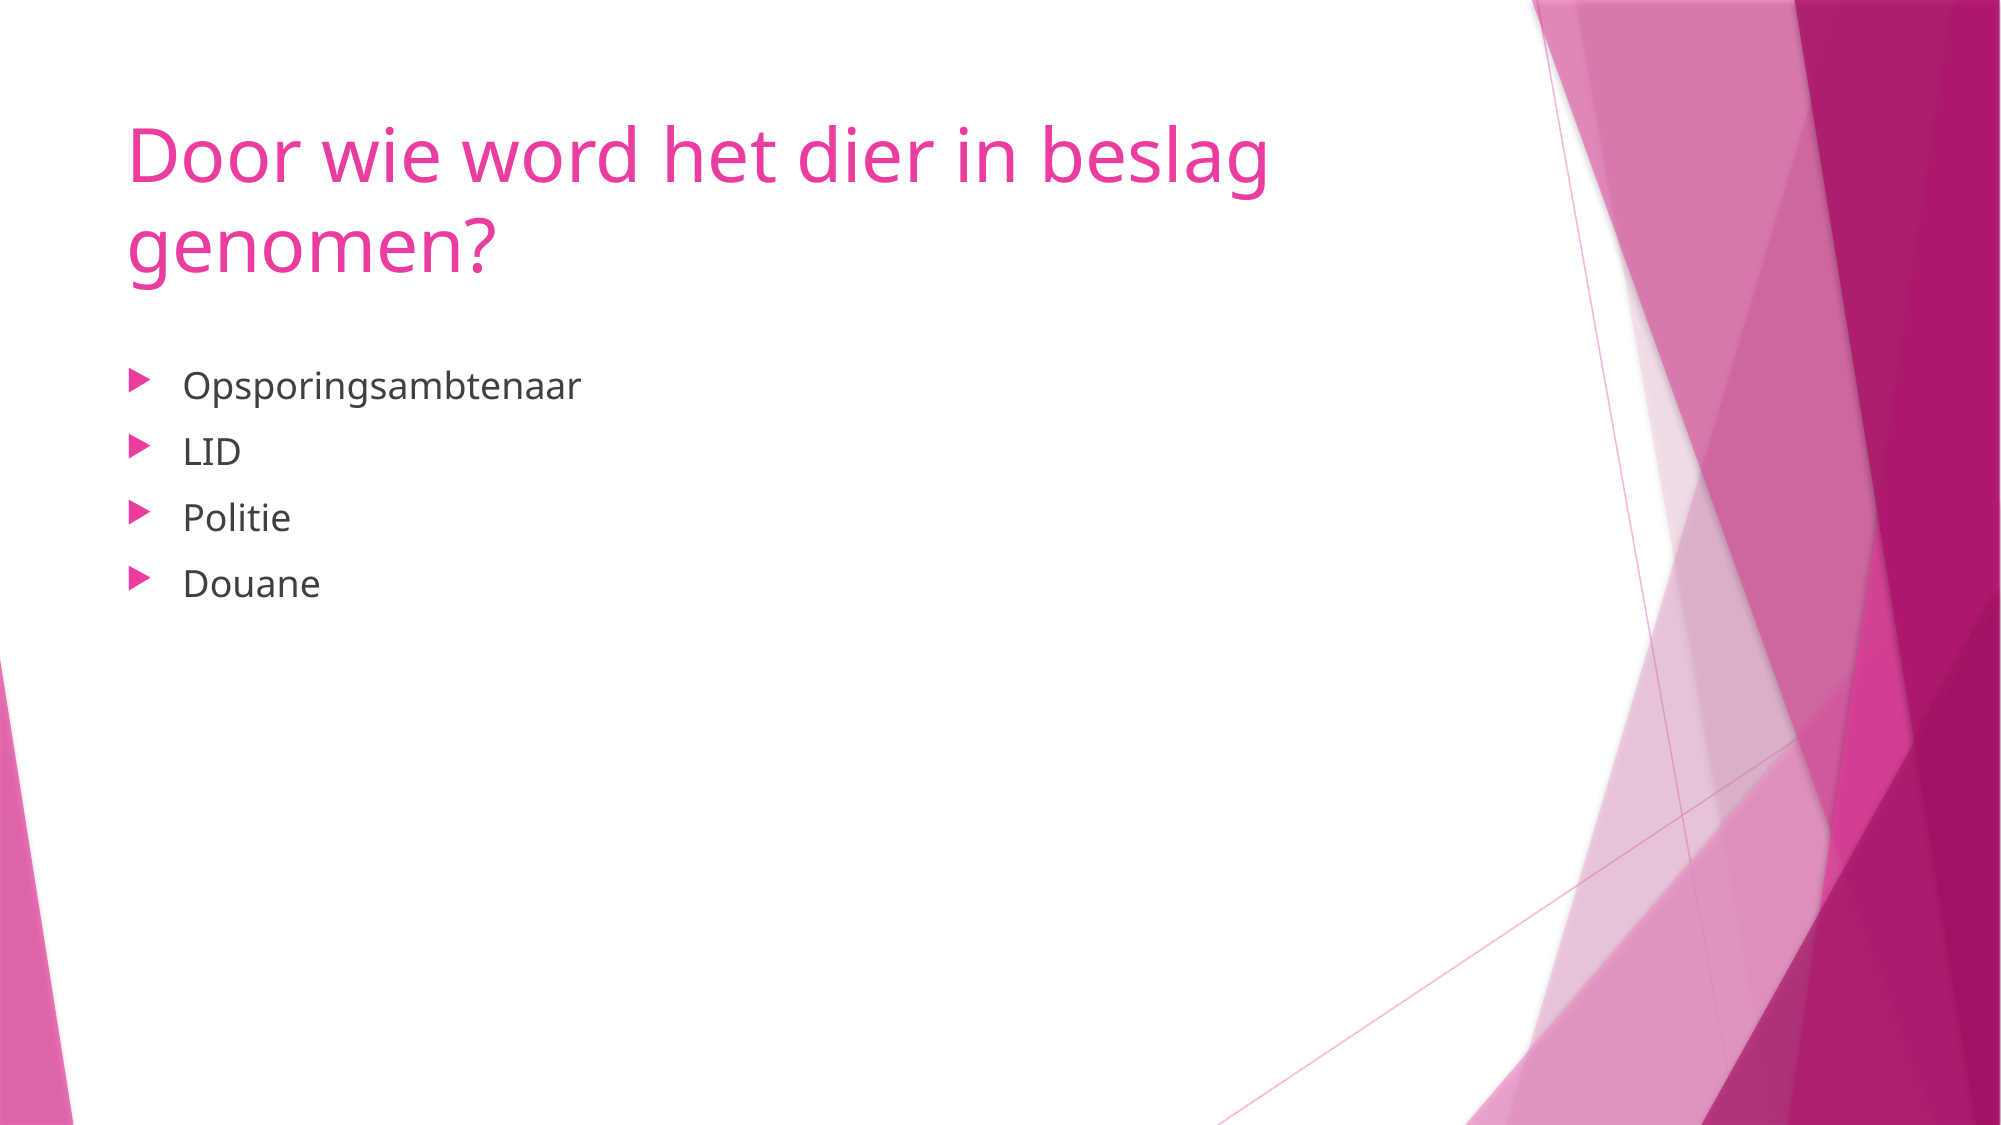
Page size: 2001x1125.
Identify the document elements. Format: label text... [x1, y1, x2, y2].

list Opsporingsambtenaar LID Politie Douane [111, 354, 1522, 992]
title Door wie word het dier in beslag genomen? [111, 99, 1522, 317]
